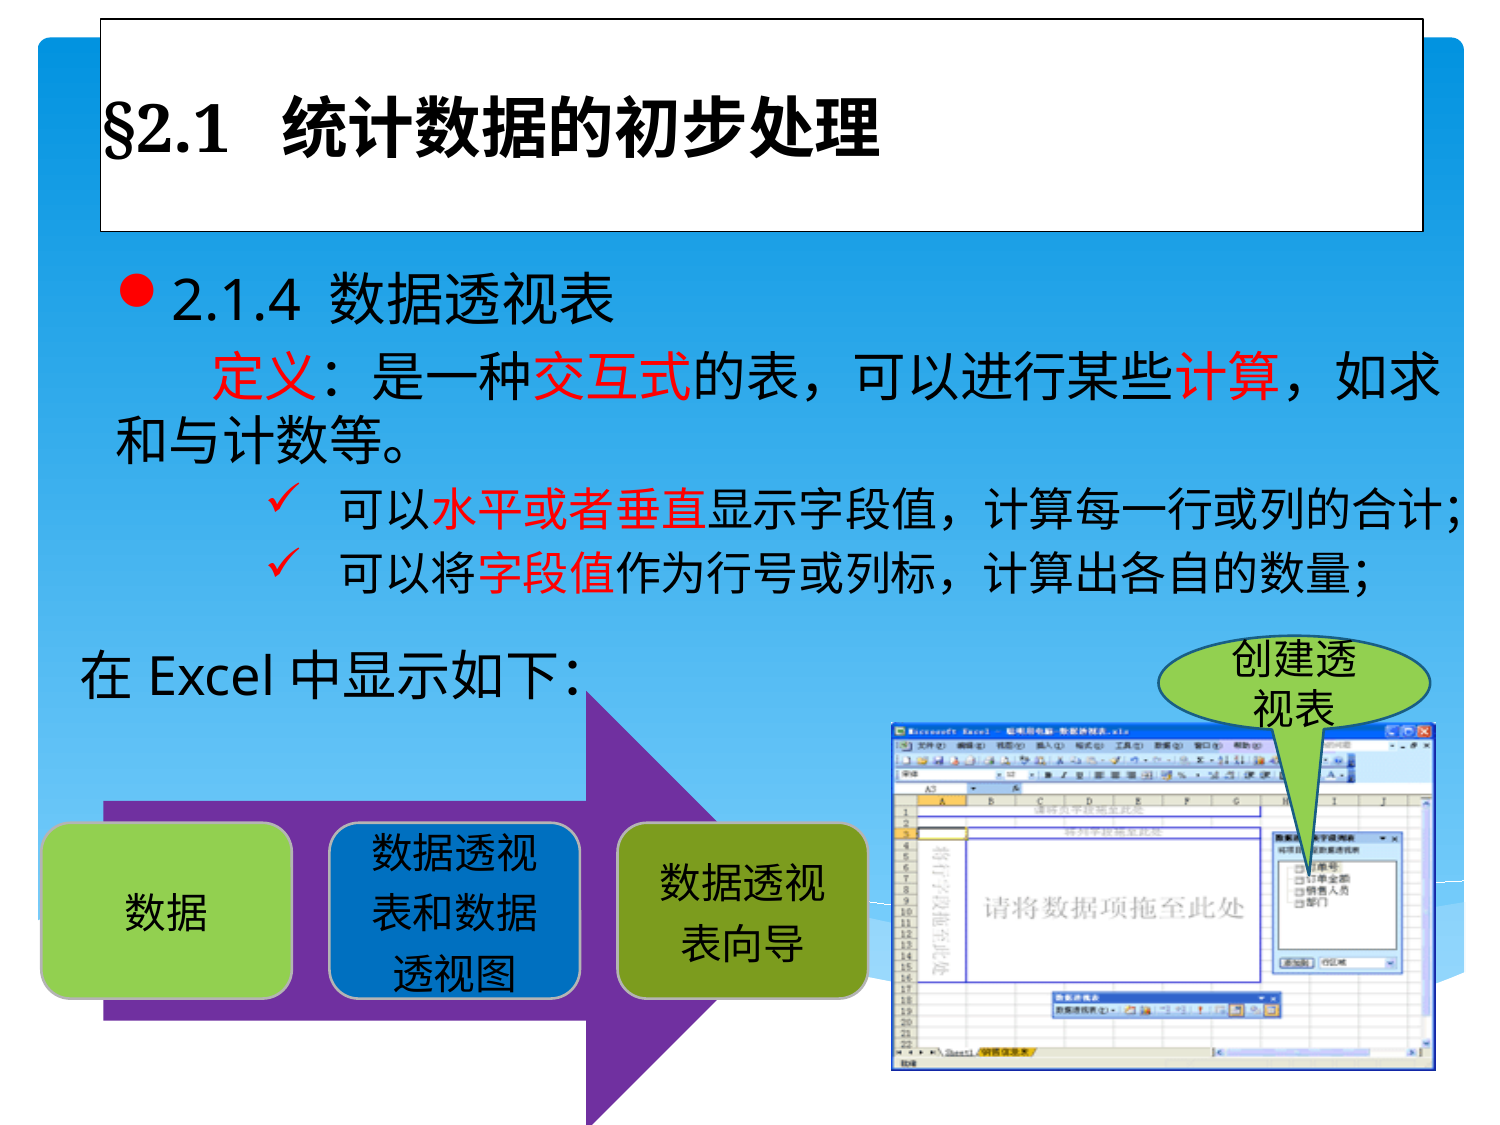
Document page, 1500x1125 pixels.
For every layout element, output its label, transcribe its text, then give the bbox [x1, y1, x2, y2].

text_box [40, 690, 869, 1125]
text_box [891, 666, 1500, 1094]
title §2.1 统计数据的初步处理 [100, 19, 1424, 232]
text_box 在Excel中显示如下： [64, 633, 928, 1071]
text_box 创建透视表 [1157, 634, 1432, 720]
picture [891, 721, 1436, 1071]
subtitle 2.1.4 数据透视表 定义：是一种交互式的表，可以进行某些计算，如求和与计数等。 可以水平或者垂直显示字段值，计算每一行或列的合计； 可以将字段值作为行号或列标，计算出各自的数量； [100, 255, 1459, 651]
